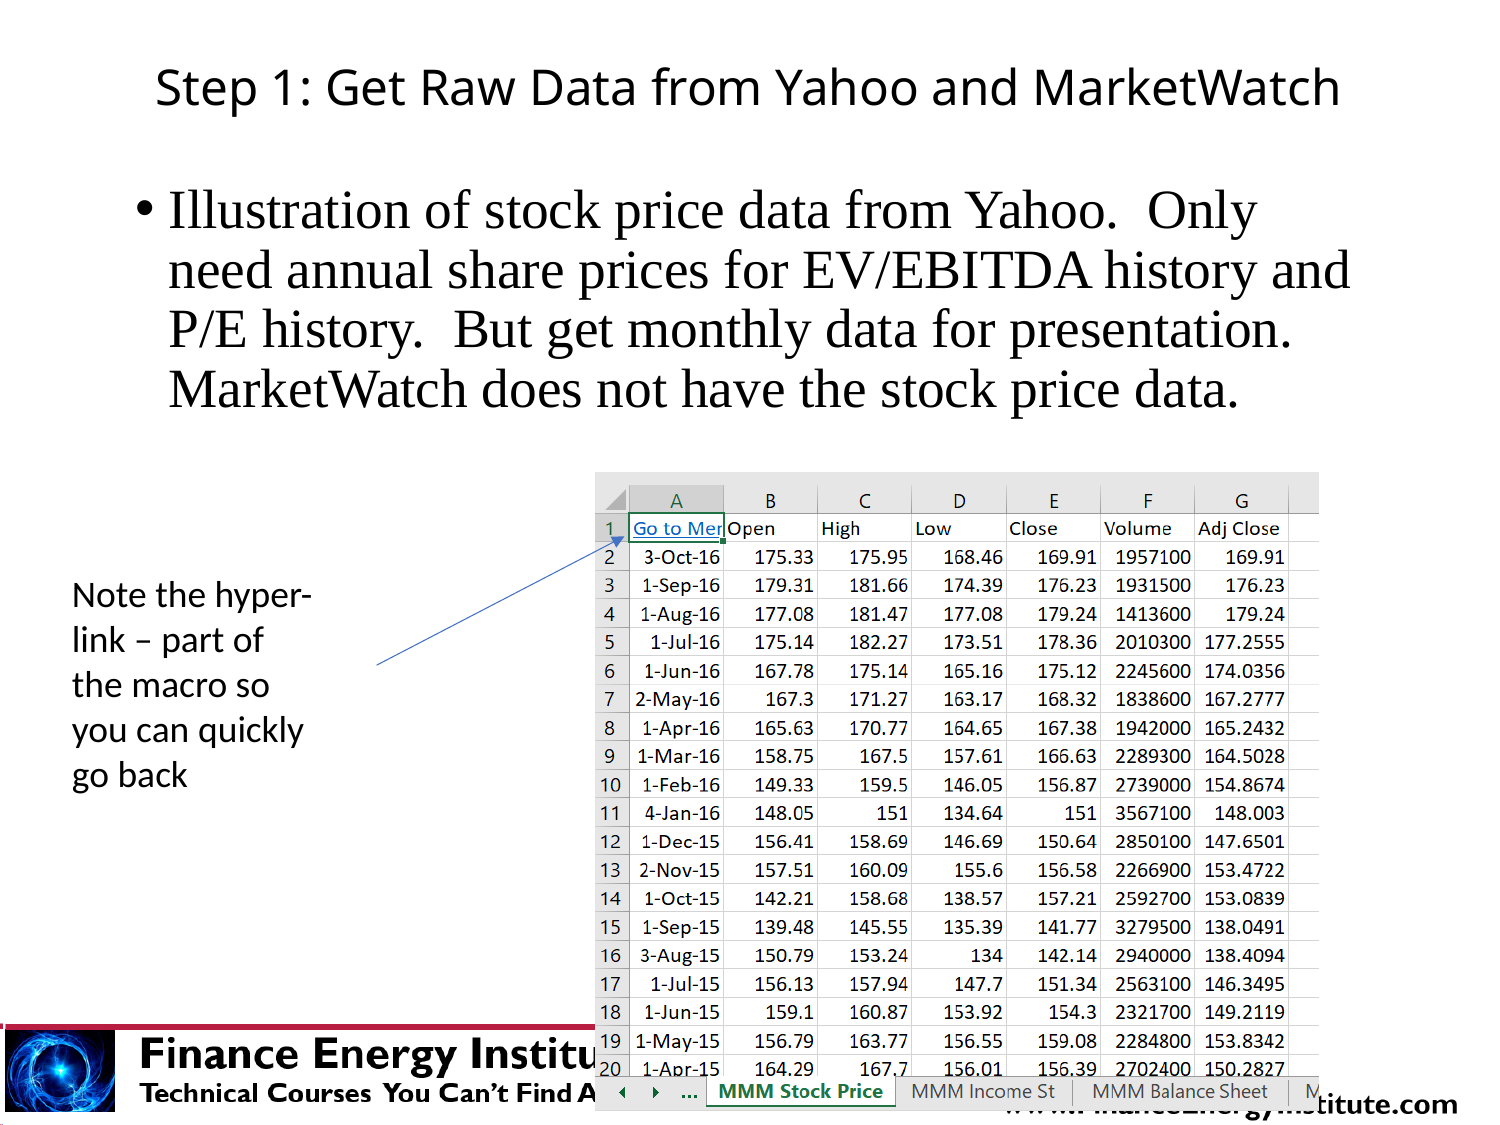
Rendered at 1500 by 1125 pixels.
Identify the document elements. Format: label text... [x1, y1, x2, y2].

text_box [376, 536, 625, 666]
title Step 1: Get Raw Data from Yahoo and MarketWatch [120, 32, 1378, 146]
picture [0, 472, 1467, 1125]
list Illustration of stock price data from Yahoo. Only need annual share prices for EV/EBITDA history and P/E history. But get monthly data for presentation. MarketWatch does not have the stock price data. [120, 173, 1378, 473]
text_box Note the hyper-link – part of the macro so you can quickly go back [57, 562, 338, 803]
